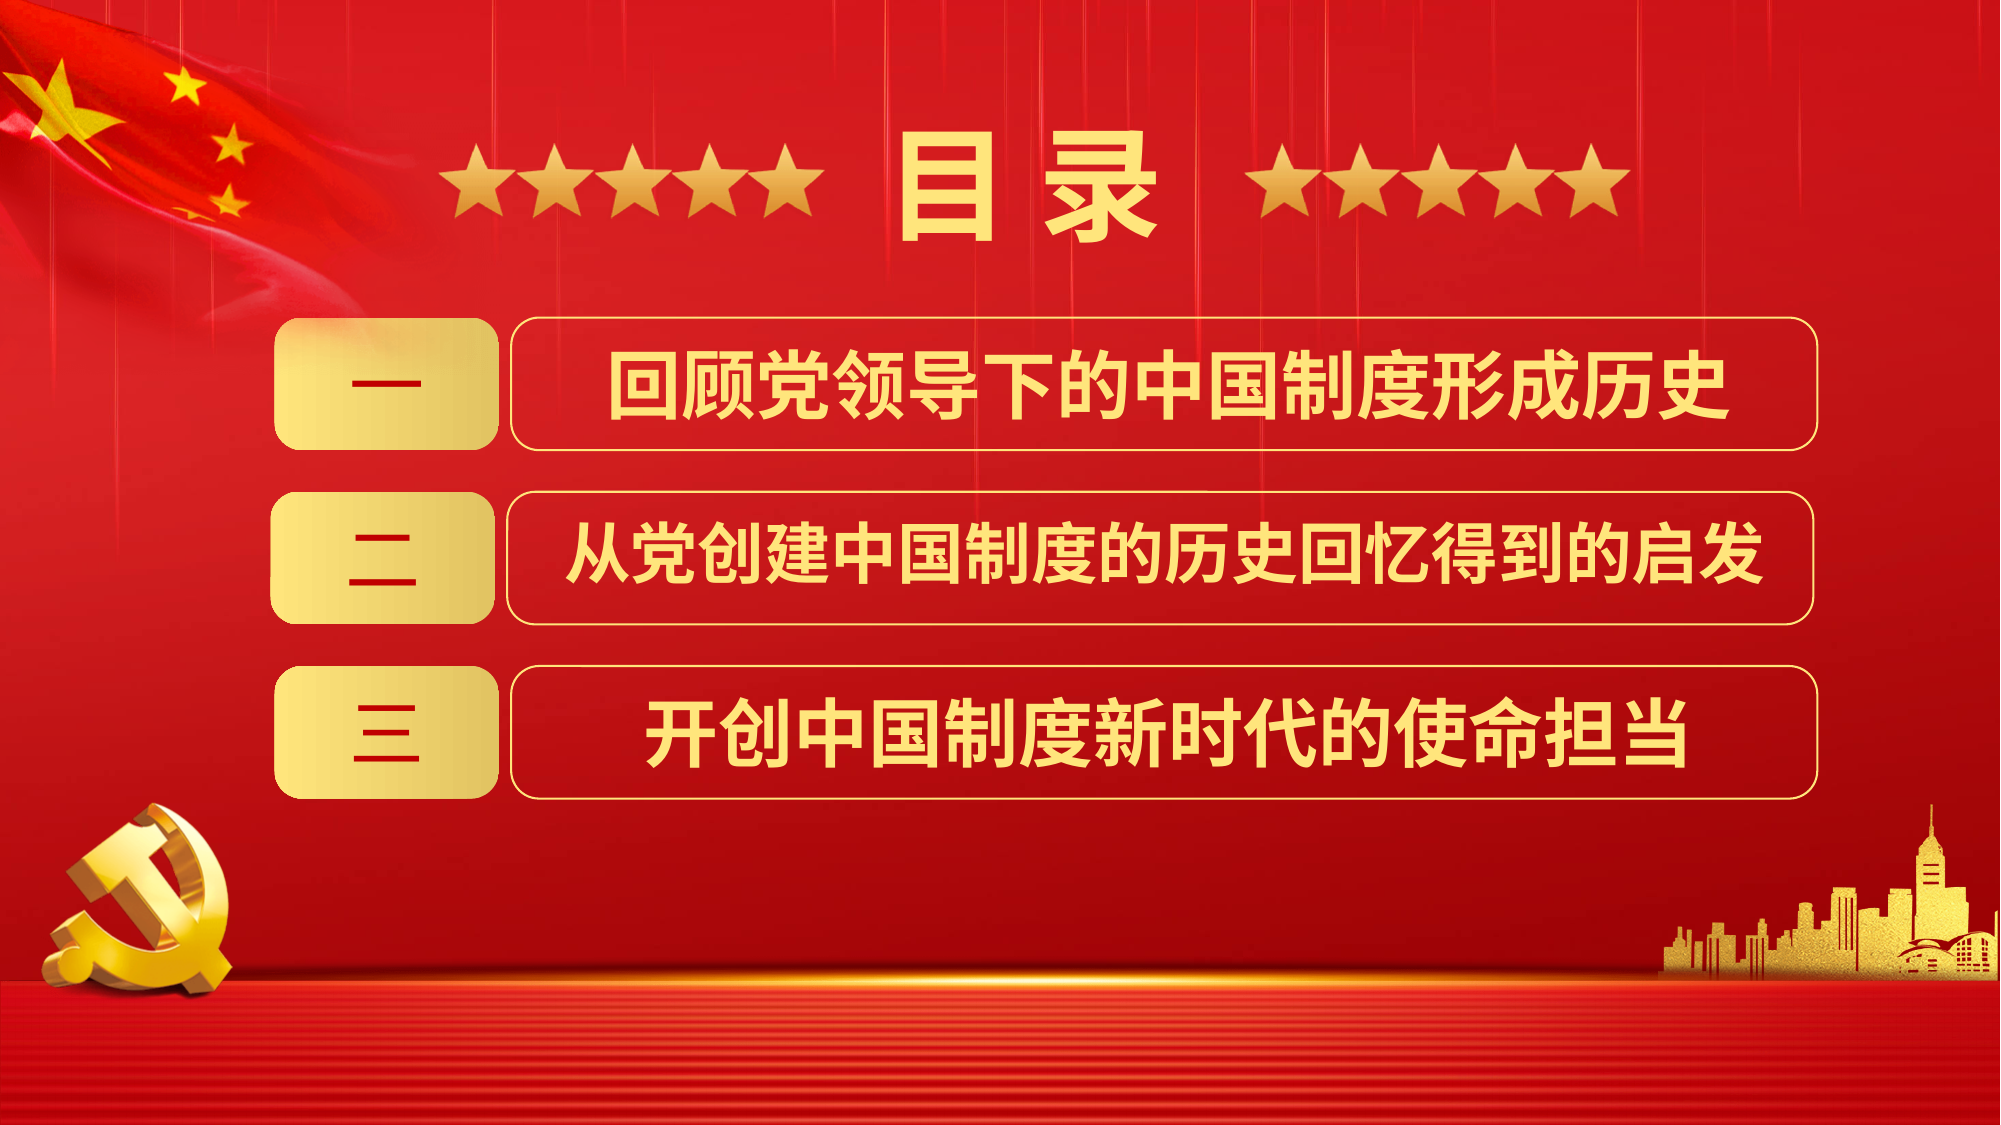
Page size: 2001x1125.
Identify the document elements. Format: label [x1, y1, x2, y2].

picture [0, 0, 2000, 1125]
text_box [270, 491, 1843, 625]
text_box [274, 665, 1847, 799]
text_box [515, 99, 1631, 266]
text_box [274, 317, 1847, 451]
